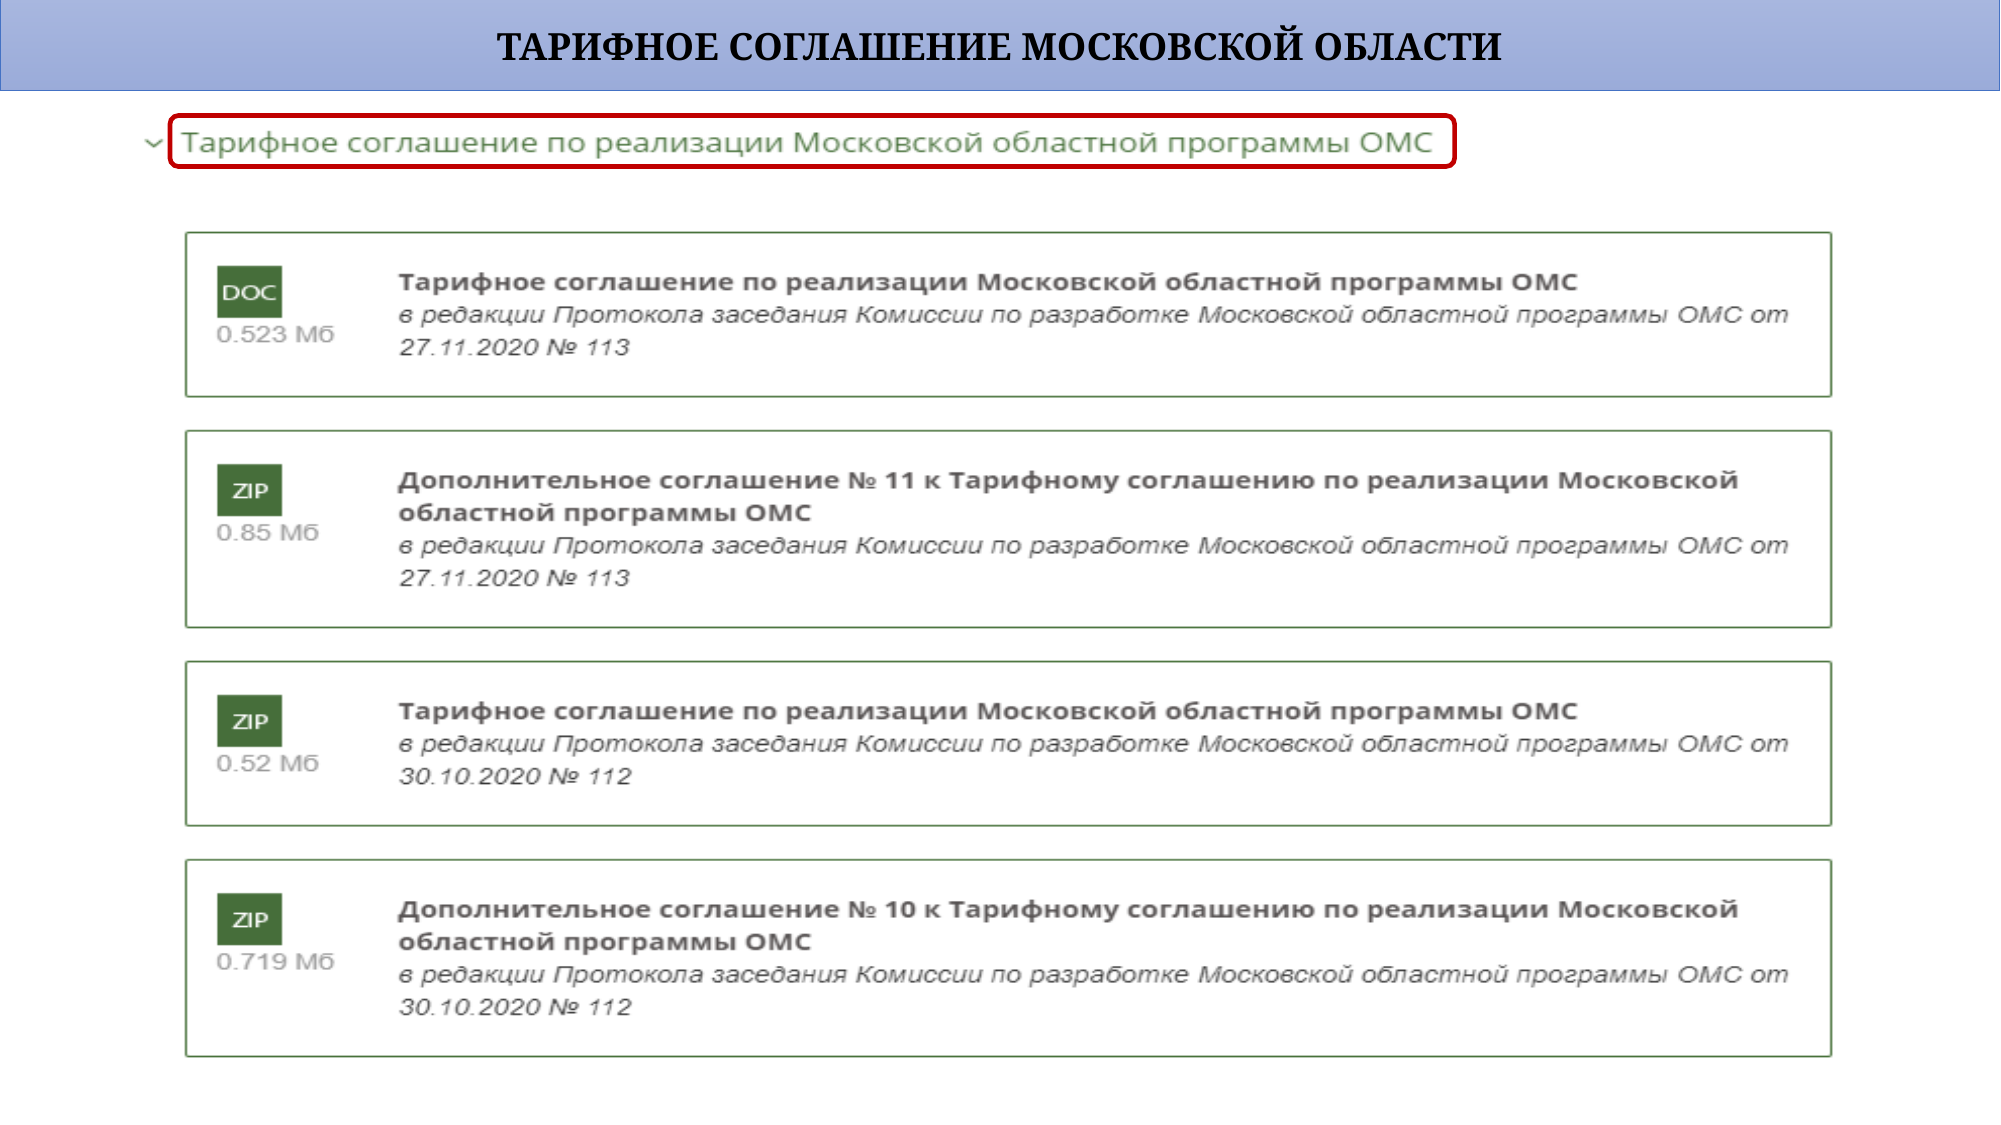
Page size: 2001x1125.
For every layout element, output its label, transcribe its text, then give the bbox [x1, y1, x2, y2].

text_box ТАРИФНОЕ СОГЛАШЕНИЕ МОСКОВСКОЙ ОБЛАСТИ [0, 0, 2000, 91]
picture [137, 115, 1863, 1069]
